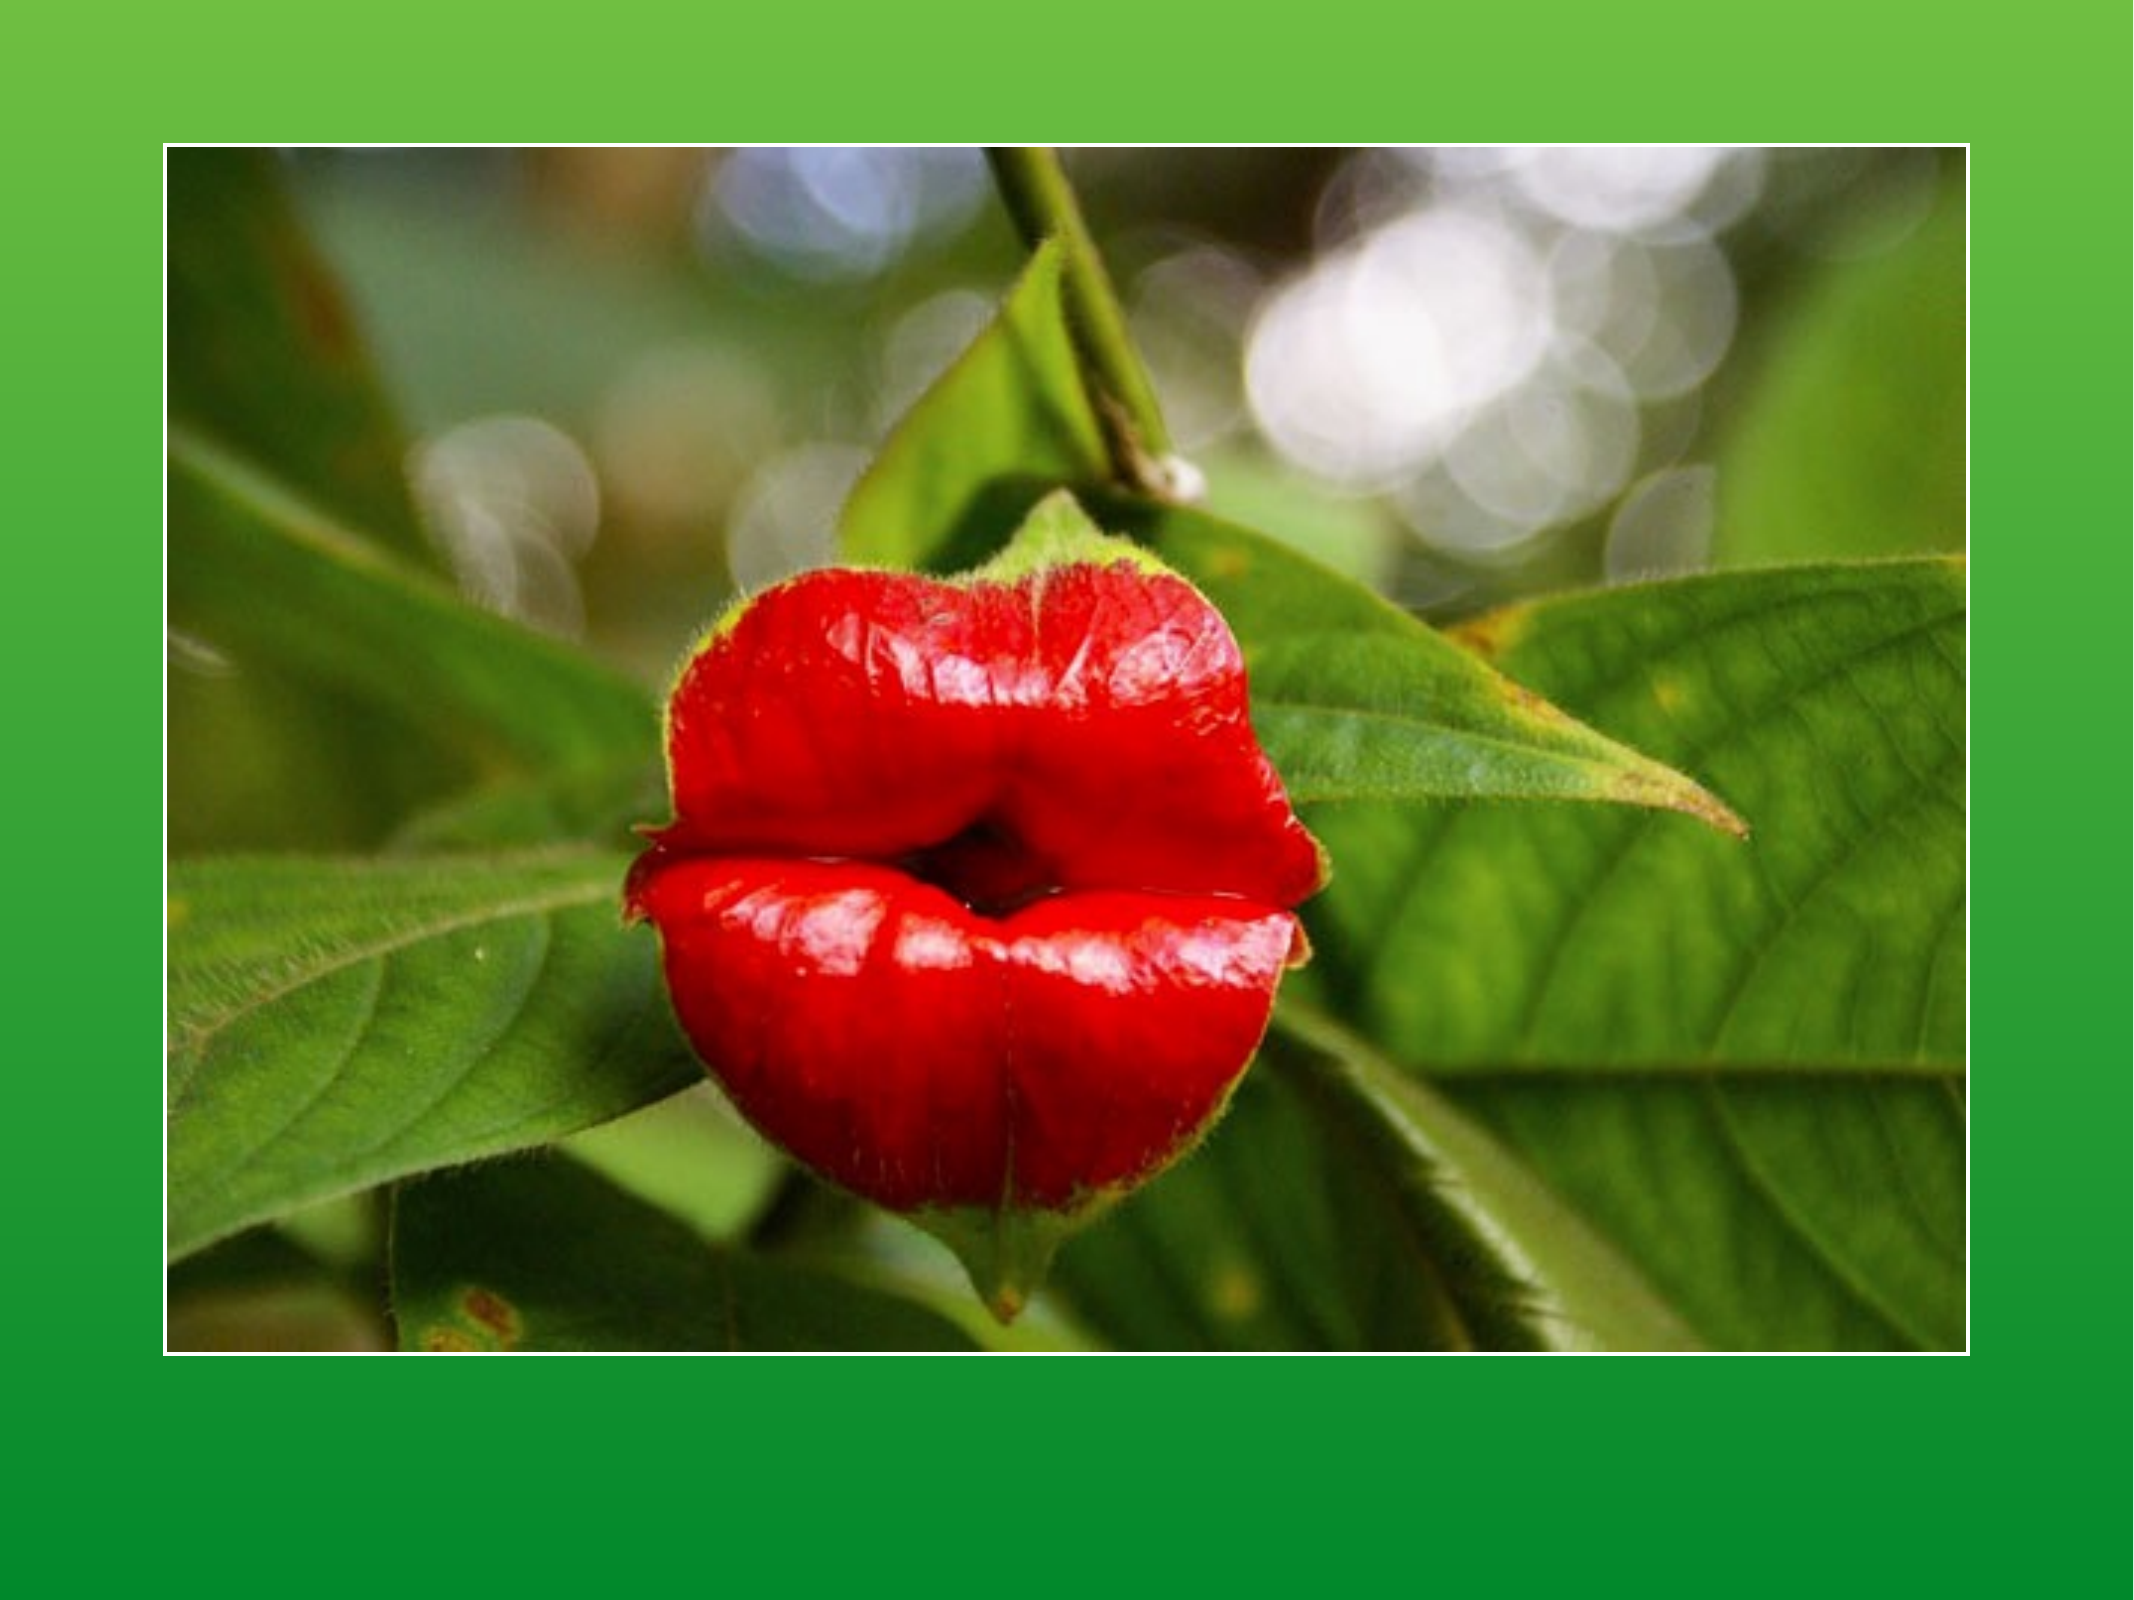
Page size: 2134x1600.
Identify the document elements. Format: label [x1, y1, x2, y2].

picture [166, 146, 1967, 1352]
